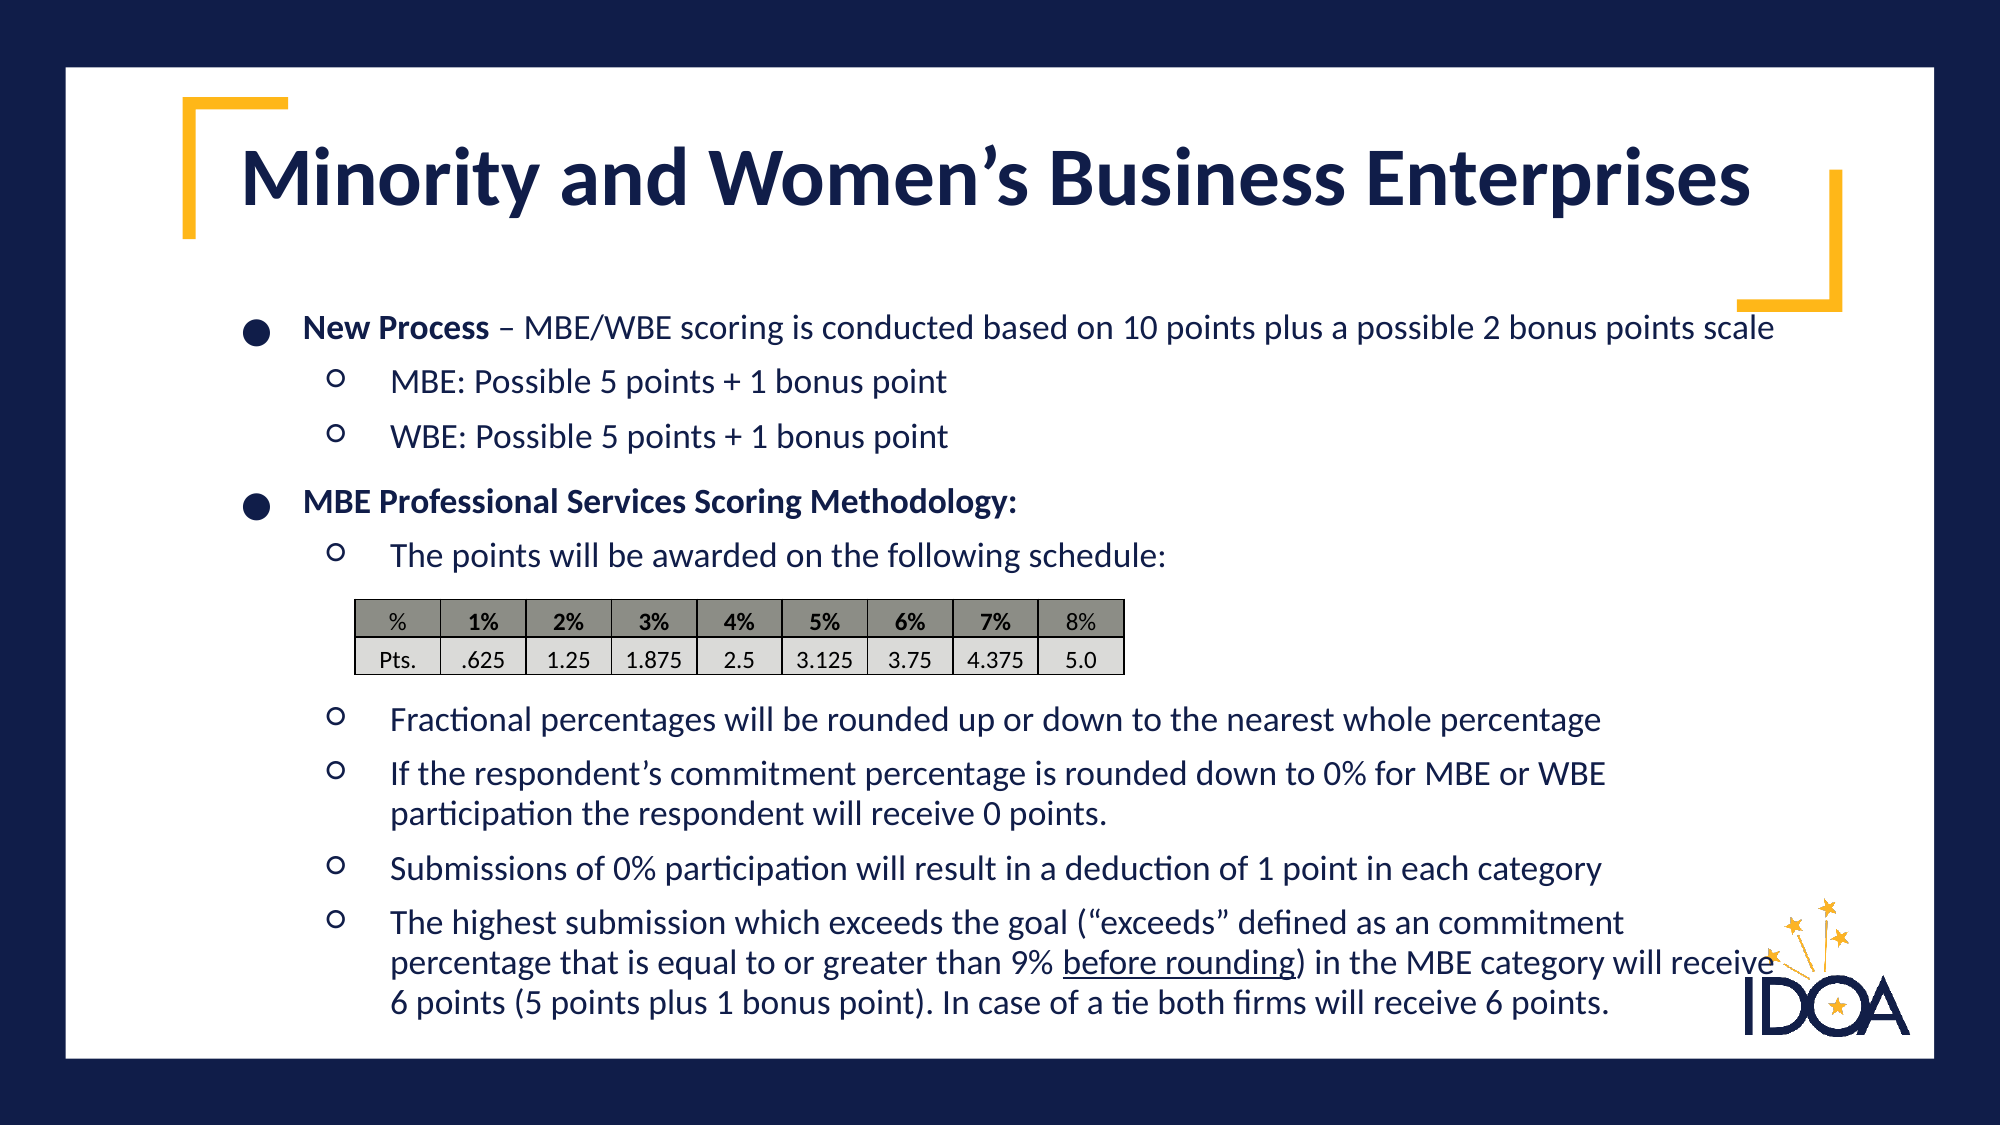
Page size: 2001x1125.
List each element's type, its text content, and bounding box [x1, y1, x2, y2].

table_header 3% [612, 600, 696, 636]
table_header 1% [441, 600, 525, 636]
picture [1702, 857, 1959, 1114]
table_cell 3.75 [868, 638, 952, 674]
table_cell Pts. [356, 638, 440, 674]
table_cell 3.125 [783, 638, 867, 674]
table_header 7% [954, 600, 1037, 636]
table_cell 5.0 [1039, 638, 1123, 674]
table_cell 4.375 [954, 638, 1037, 674]
table_header % [356, 600, 440, 636]
table_header 8% [1039, 600, 1123, 636]
table_header 2% [527, 600, 611, 636]
table_cell 1.25 [527, 638, 611, 674]
list New Process – MBE/WBE scoring is conducted based on 10 points plus a possible 2 bonus points scale MBE: Possible 5 points + 1 bonus point WBE: Possible 5 points + 1 bonus point MBE Professional Services Scoring Methodology: The points will be awarded on the following schedule: Fractional percentages will be rounded up or down to the nearest whole percentage If the respondent’s commitment percentage is rounded down to 0% for MBE or WBE participation the respondent will receive 0 points. Submissions of 0% participation will result in a deduction of 1 point in each category The highest submission which exceeds the goal (“exceeds” defined as an commitment percentage that is equal to or greater than 9% before rounding) in the MBE category will receive 6 points (5 points plus 1 bonus point). In case of a tie both firms will receive 6 points. [225, 299, 1800, 979]
table_header 5% [783, 600, 867, 636]
title Minority and Women’s Business Enterprises [225, 126, 1800, 263]
table_header 6% [868, 600, 952, 636]
table_cell 2.5 [698, 638, 781, 674]
table_cell .625 [441, 638, 525, 674]
table_cell 1.875 [612, 638, 696, 674]
table_header 4% [698, 600, 781, 636]
